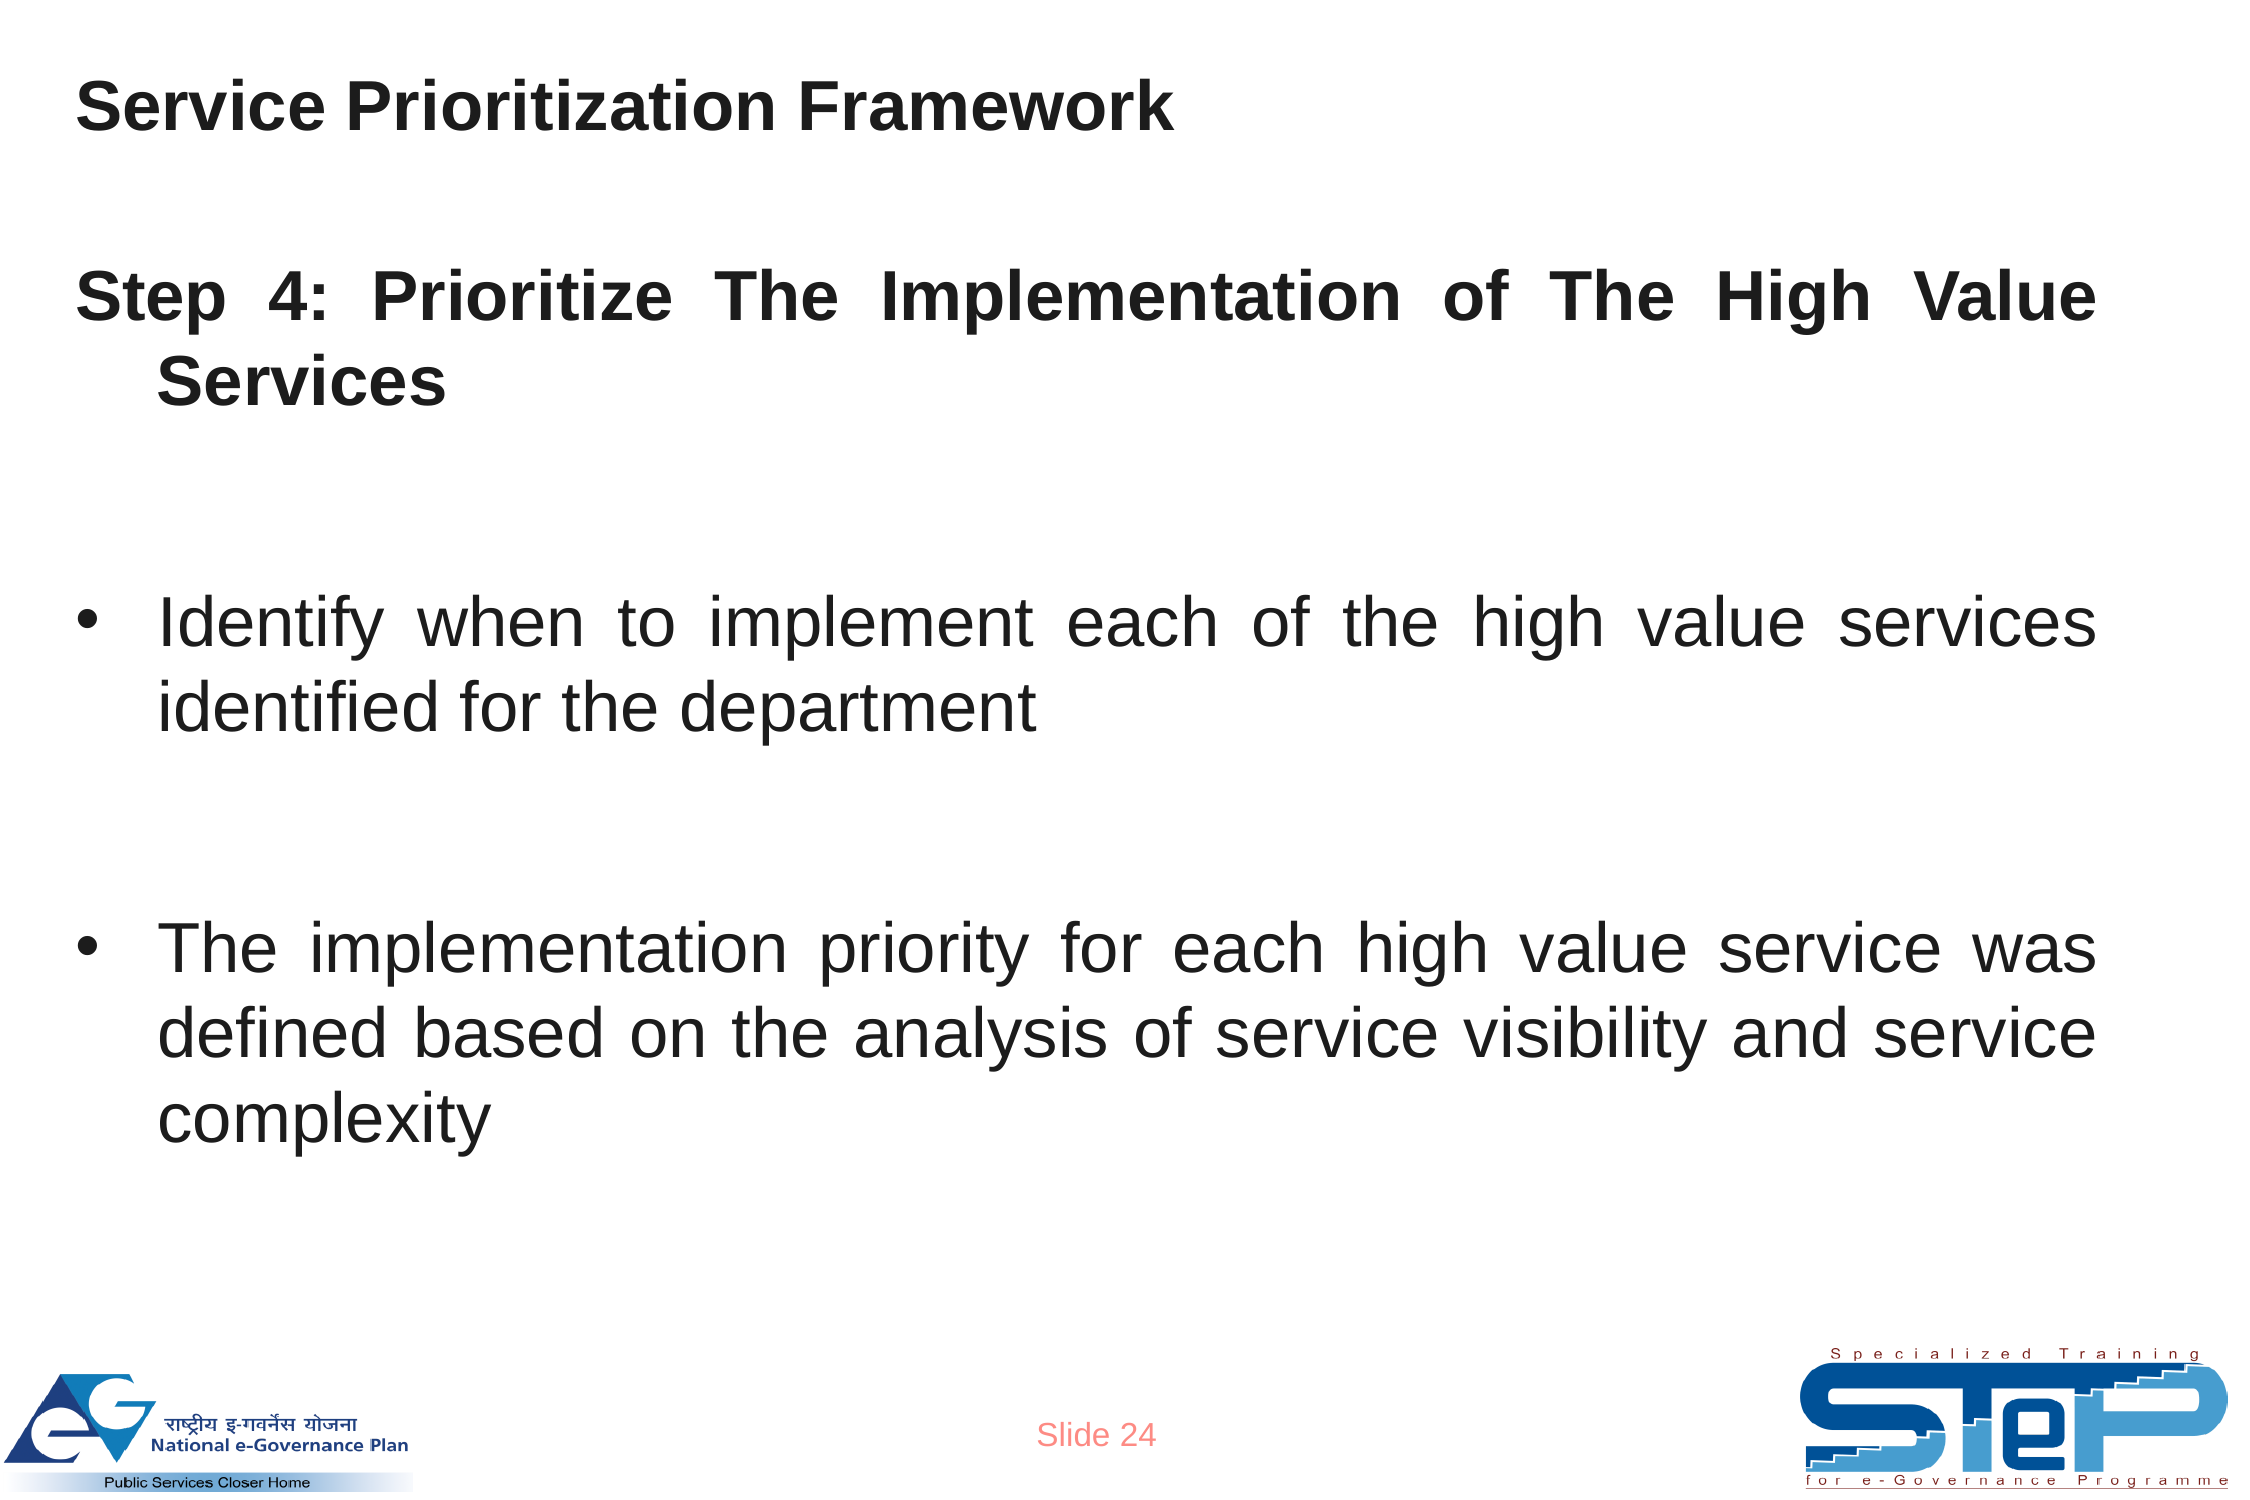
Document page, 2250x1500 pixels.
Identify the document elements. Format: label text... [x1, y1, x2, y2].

list Step 4: Prioritize The Implementation of The High Value Services Identify when to implement each of the high value services identified for the department The implementation priority for each high value service was defined based on the analysis of service visibility and service complexity [74, 249, 2101, 1183]
title Service Prioritization Framework [74, 59, 2119, 201]
picture [1800, 1348, 2228, 1489]
picture [3, 1374, 413, 1492]
